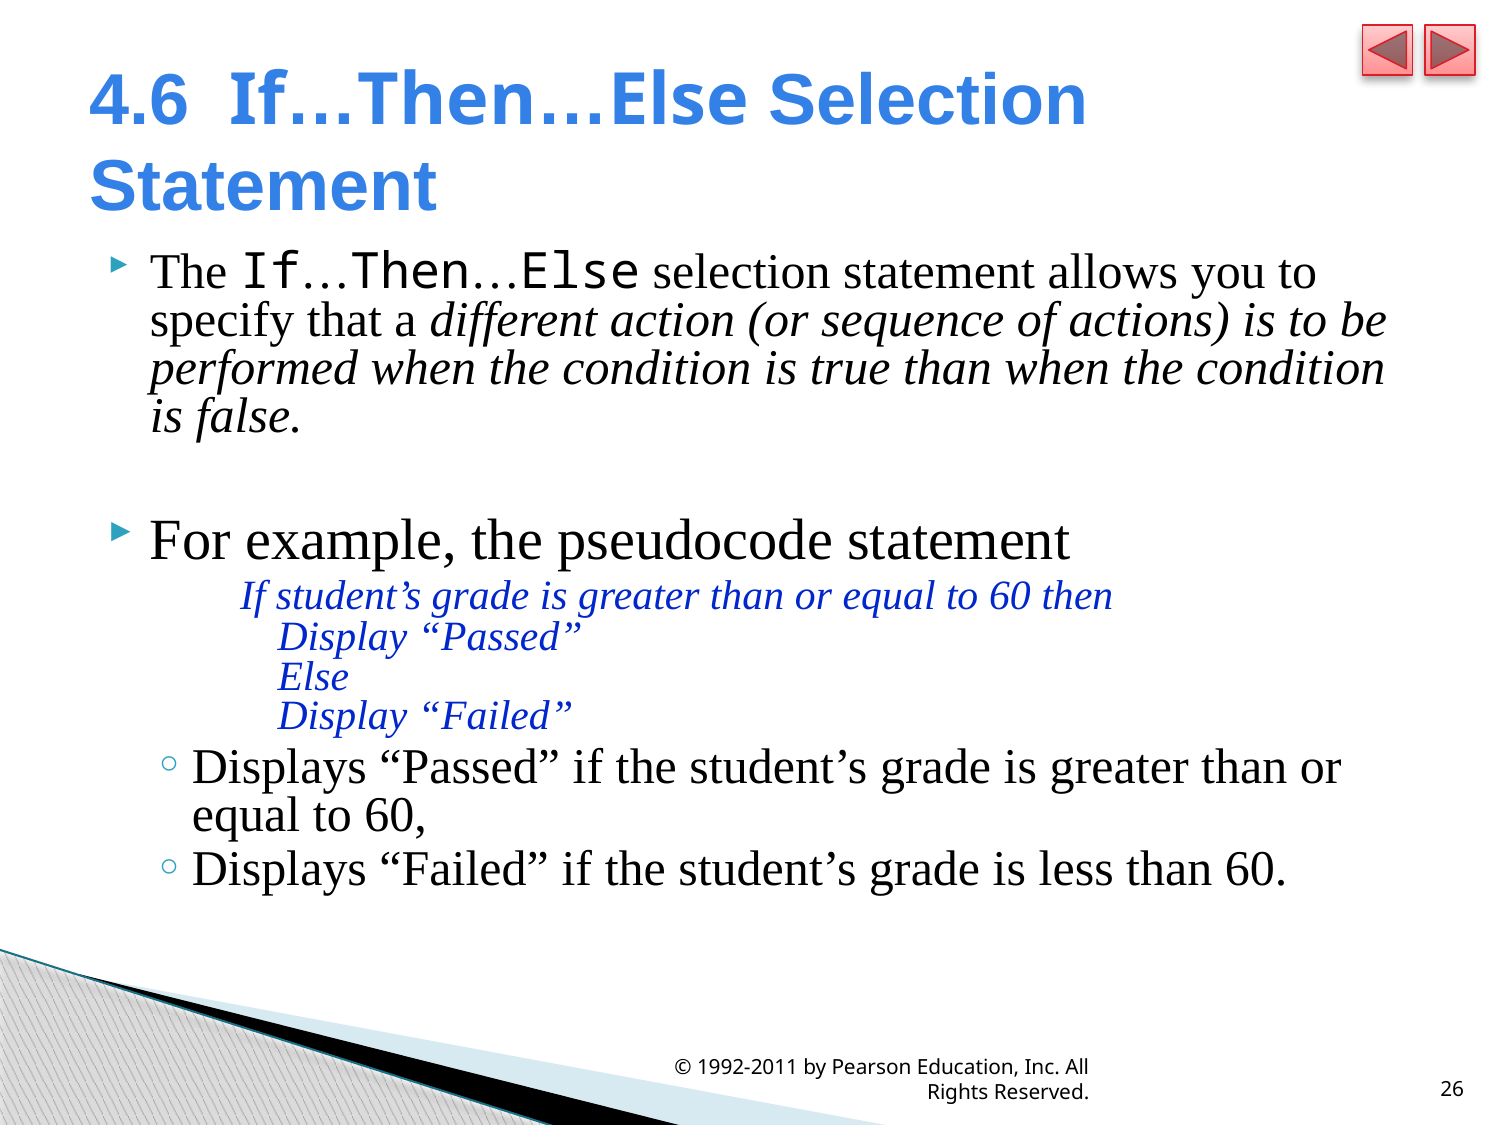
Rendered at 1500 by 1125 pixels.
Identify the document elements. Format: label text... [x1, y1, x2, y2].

slide_number 26 [1418, 1051, 1479, 1112]
title 4.6 If…Then…Else Selection Statement [75, 45, 1425, 233]
list The If…Then…Else selection statement allows you to specify that a different action (or sequence of actions) is to be performed when the condition is true than when the condition is false. For example, the pseudocode statement If student’s grade is greater than or equal to 60 then Display “Passed” Else Display “Failed” Displays “Passed” if the student’s grade is greater than or equal to 60, Displays “Failed” if the student’s grade is less than 60. [74, 242, 1426, 986]
footer © 1992-2011 by Pearson Education, Inc. All Rights Reserved. [650, 1051, 1105, 1112]
